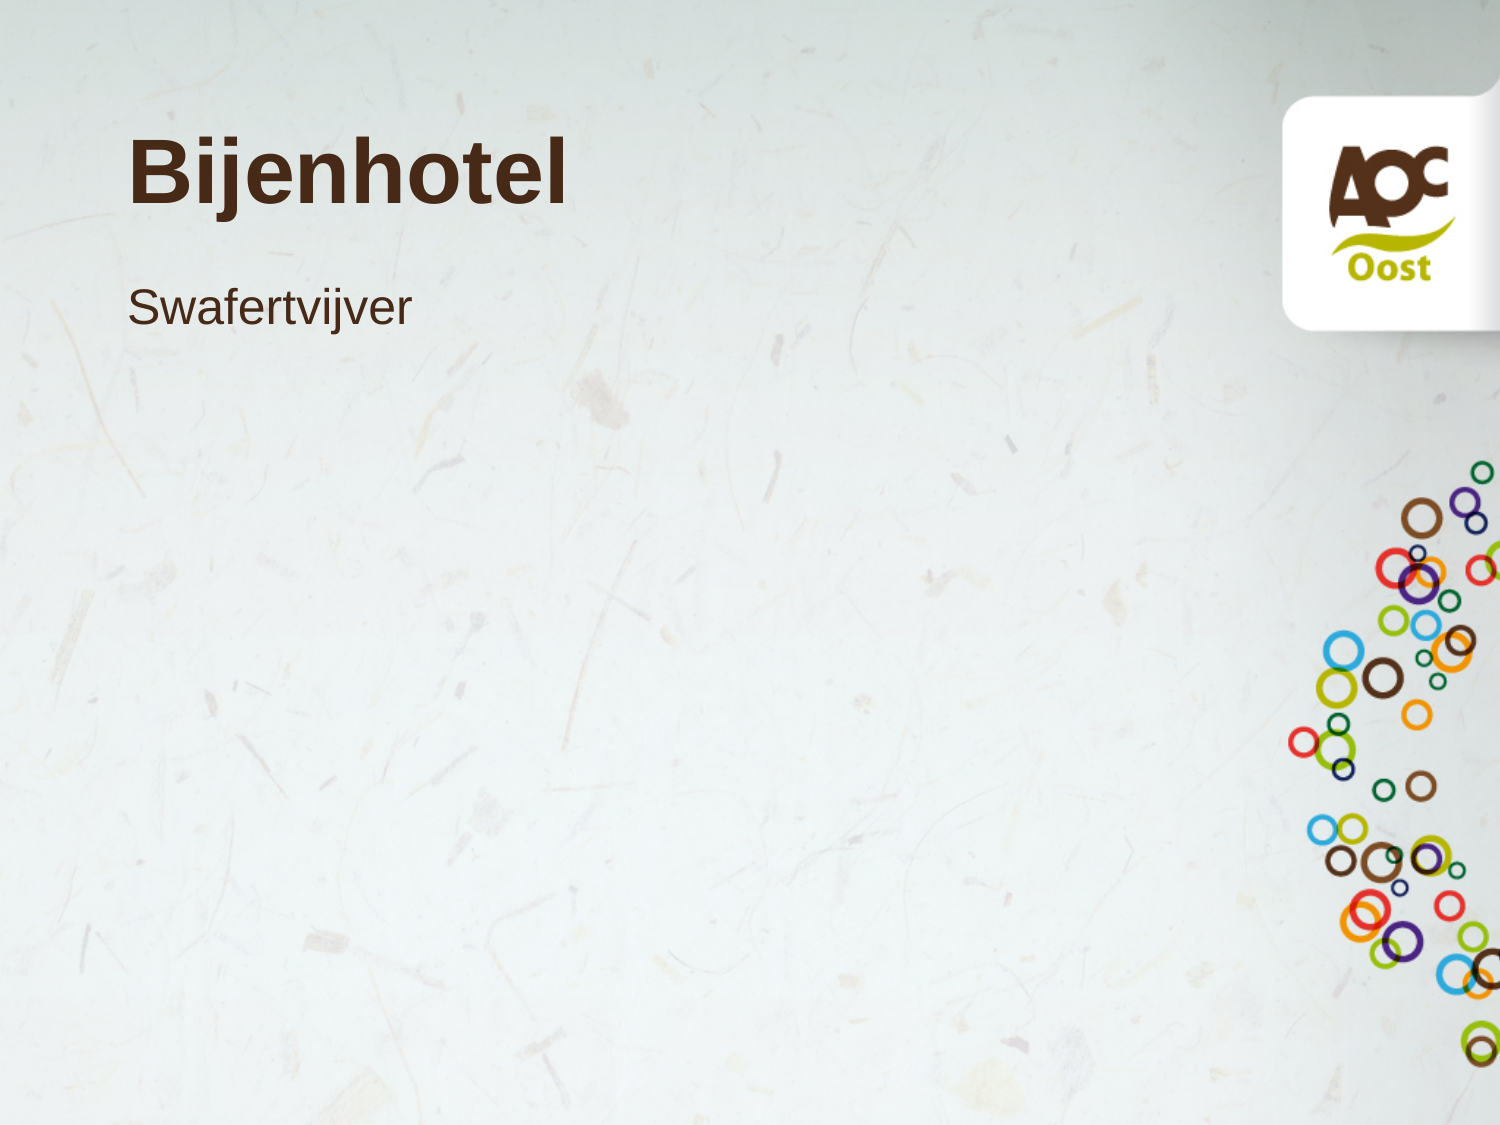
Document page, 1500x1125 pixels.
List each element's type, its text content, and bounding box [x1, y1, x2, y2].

picture [0, 0, 1500, 1125]
subtitle Swafertvijver [112, 267, 1199, 1012]
title Bijenhotel [112, 78, 1199, 256]
